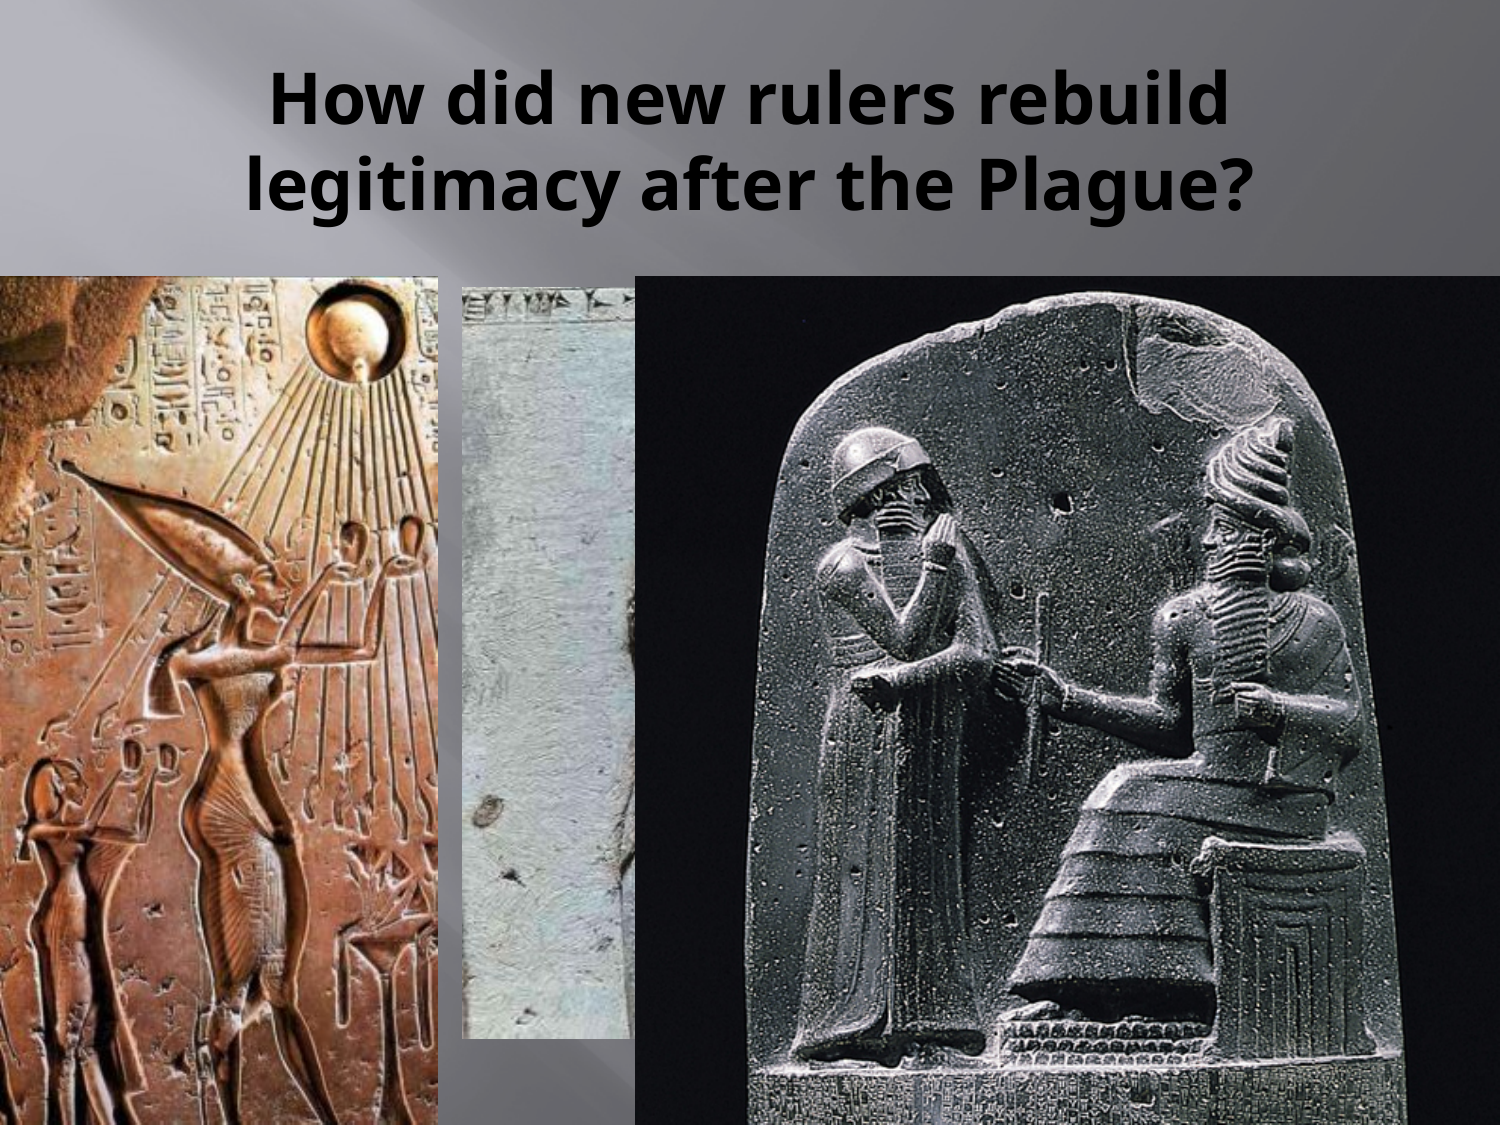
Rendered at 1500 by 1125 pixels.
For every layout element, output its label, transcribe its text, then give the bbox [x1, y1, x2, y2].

picture [0, 276, 438, 1125]
title How did new rulers rebuild legitimacy after the Plague? [75, 45, 1425, 233]
picture [462, 276, 1500, 1125]
